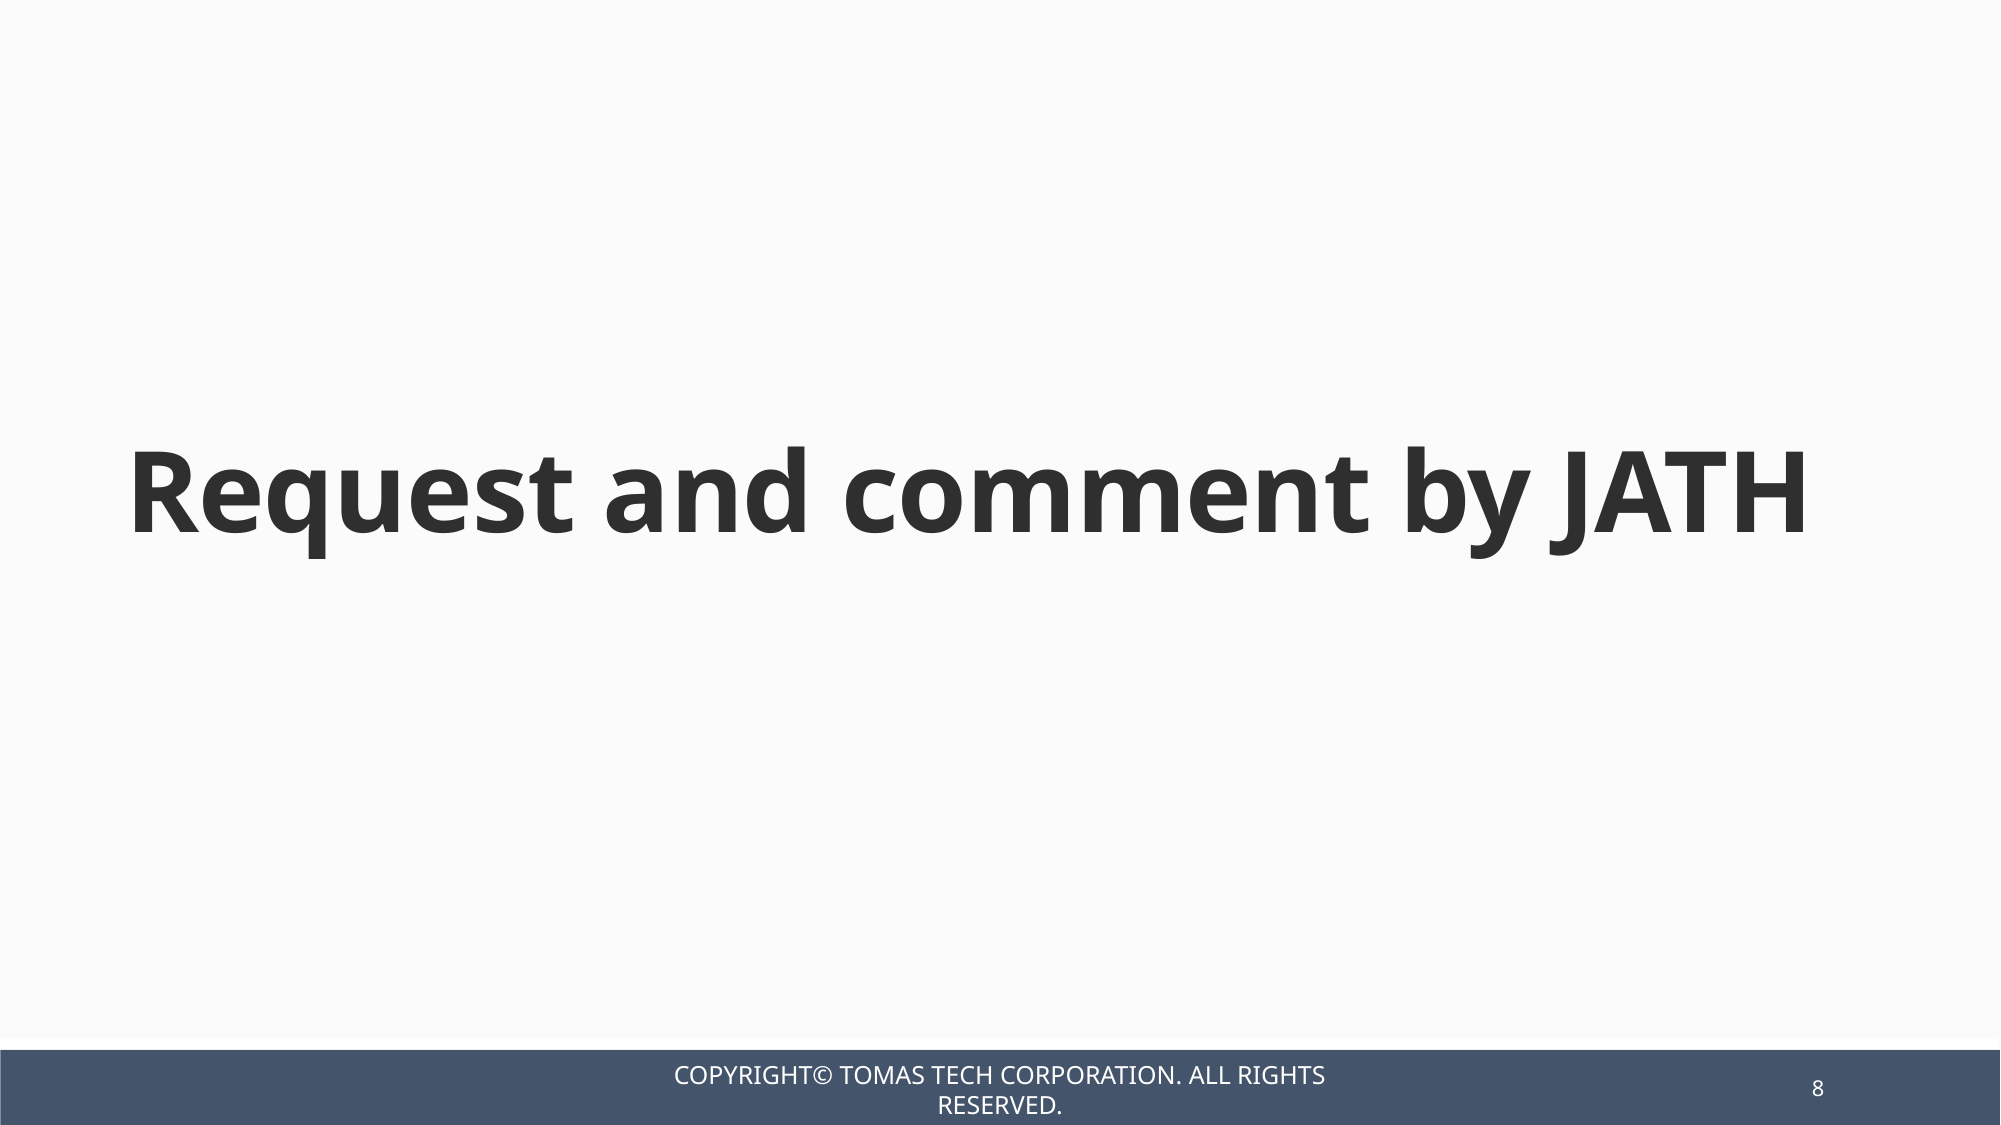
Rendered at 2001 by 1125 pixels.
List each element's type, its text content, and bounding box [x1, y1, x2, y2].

slide_number 8 [1624, 1059, 1840, 1120]
footer Copyright© TOMAS TECH CORPORATION. All rights reserved. [604, 1059, 1396, 1120]
text_box Request and comment by JATH [0, 405, 1940, 563]
